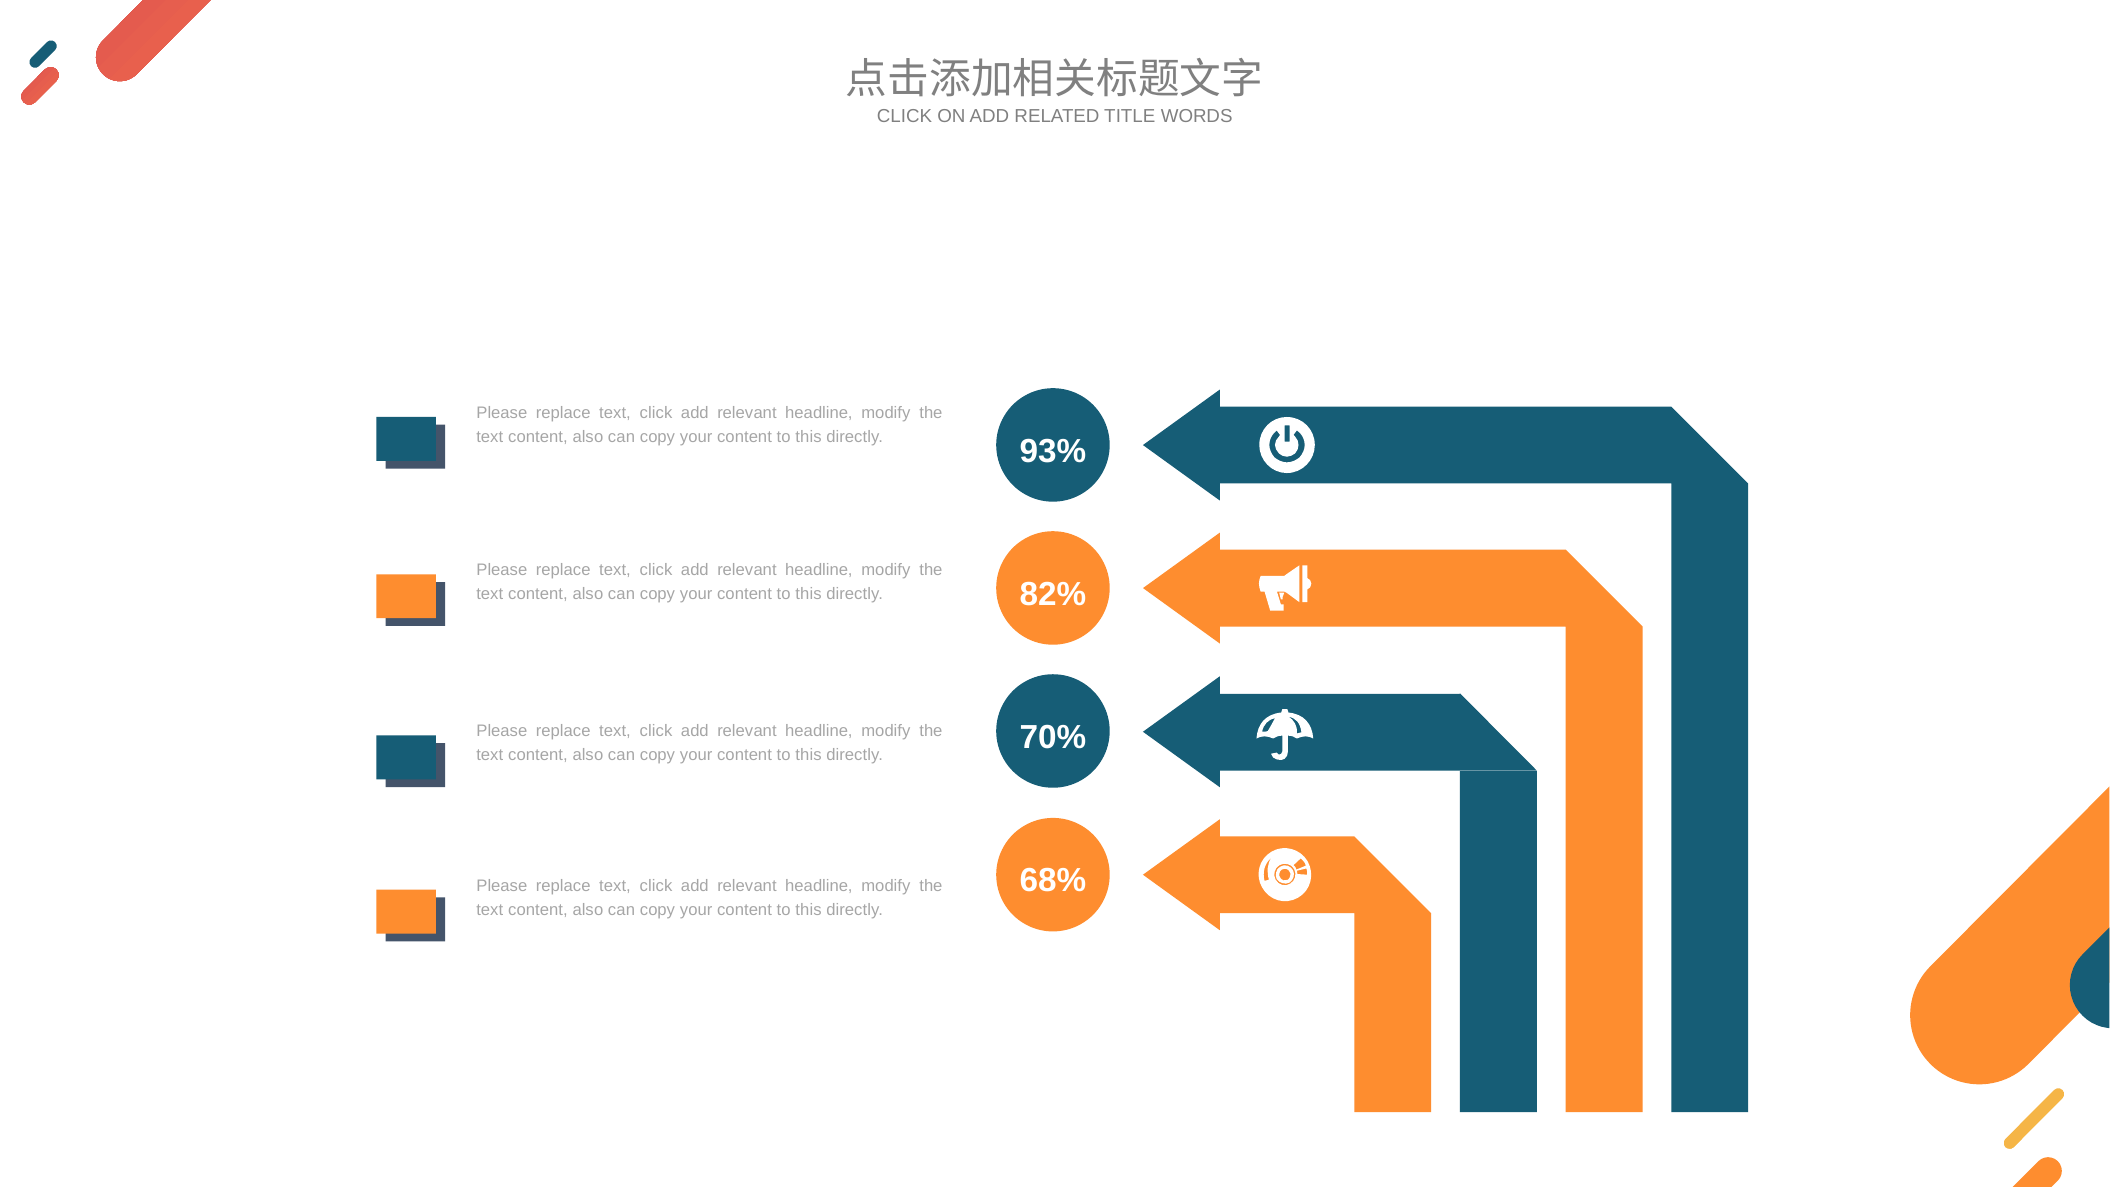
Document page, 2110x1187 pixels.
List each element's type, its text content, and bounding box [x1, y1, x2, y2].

text_box Please replace text, click add relevant headline, modify the text content, also can copy your content to this directly. [461, 863, 959, 926]
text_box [376, 735, 446, 788]
text_box CLICK ON ADD RELATED TITLE WORDS [852, 95, 1257, 130]
text_box 点击添加相关标题文字 [803, 44, 1307, 107]
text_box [376, 416, 446, 469]
text_box Please replace text, click add relevant headline, modify the text content, also can copy your content to this directly. [461, 547, 959, 611]
text_box Please replace text, click add relevant headline, modify the text content, also can copy your content to this directly. [461, 390, 959, 453]
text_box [996, 674, 1110, 788]
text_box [376, 574, 446, 626]
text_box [1142, 389, 1749, 1112]
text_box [996, 817, 1110, 932]
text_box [996, 531, 1110, 645]
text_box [376, 889, 446, 942]
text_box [1142, 819, 1432, 1112]
text_box Please replace text, click add relevant headline, modify the text content, also can copy your content to this directly. [461, 708, 959, 772]
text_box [996, 388, 1110, 502]
